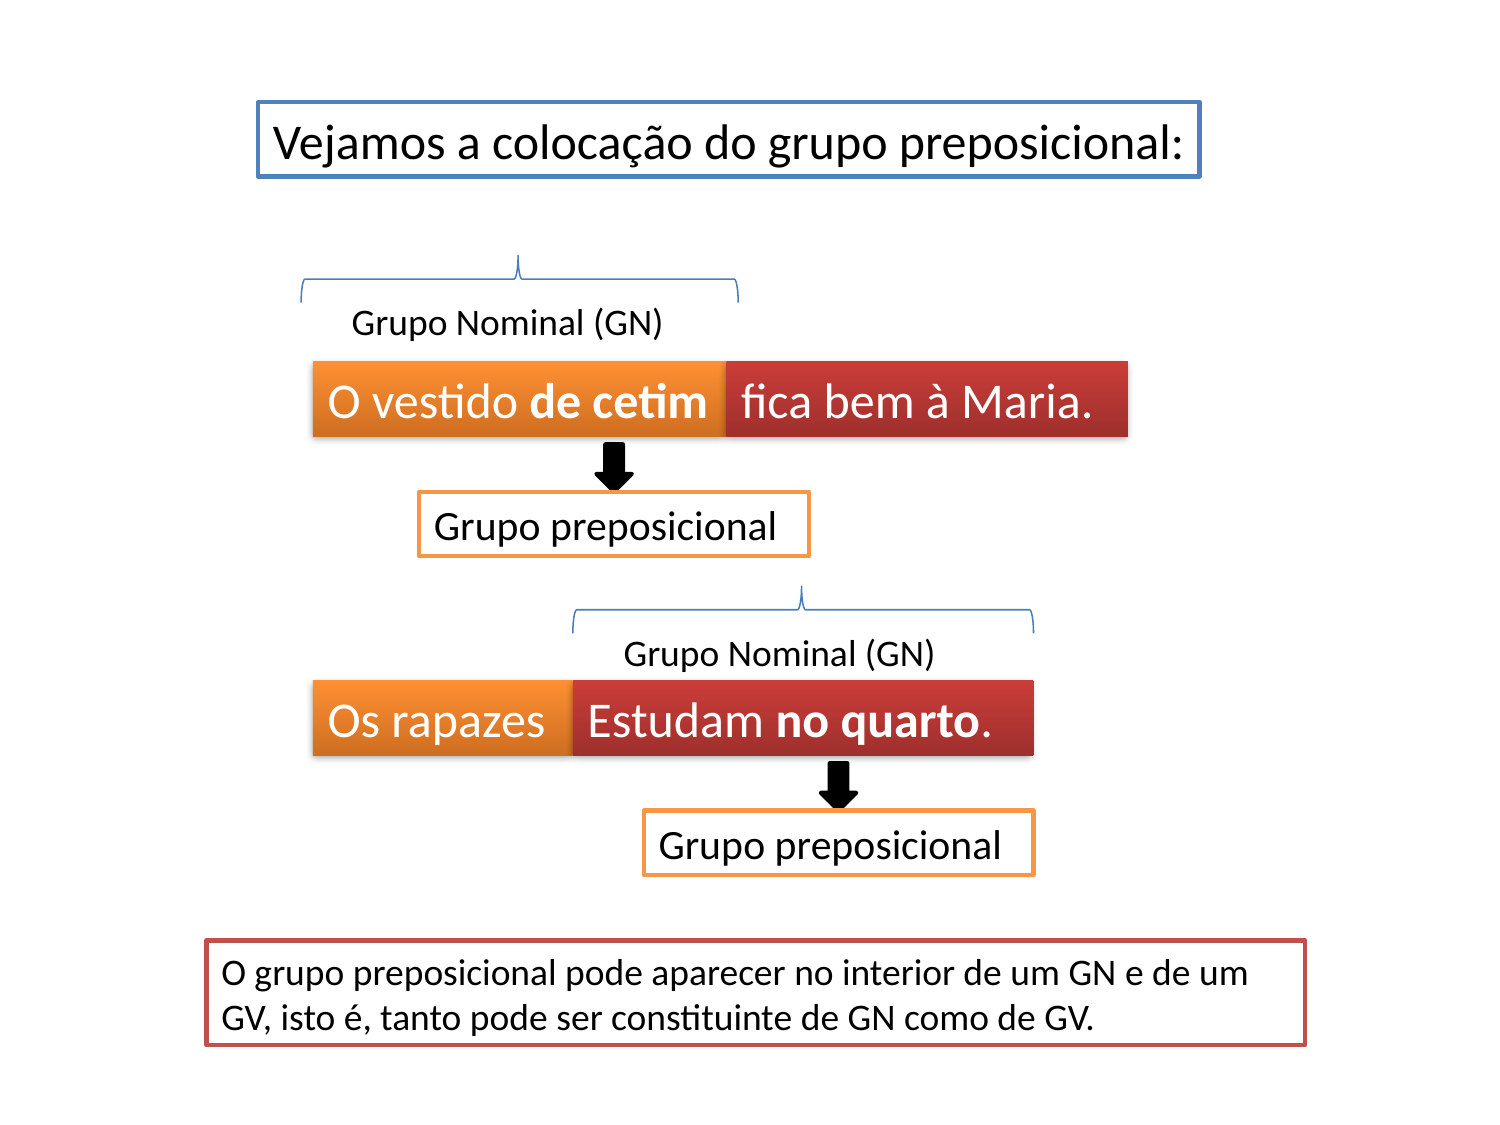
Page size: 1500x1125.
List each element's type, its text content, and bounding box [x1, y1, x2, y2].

text_box Grupo preposicional [642, 808, 1036, 877]
text_box [300, 254, 739, 303]
text_box [594, 442, 634, 490]
text_box Os rapazes [312, 680, 571, 756]
text_box [818, 761, 859, 808]
text_box Estudam no quarto. [572, 680, 1034, 756]
text_box O grupo preposicional pode aparecer no interior de um GN e de um GV, isto é, tanto pode ser constituinte de GN como de GV. [204, 938, 1307, 1047]
text_box fica bem à Maria. [726, 361, 1128, 437]
text_box Grupo Nominal (GN) [584, 621, 975, 682]
text_box [572, 585, 1035, 634]
text_box Grupo Nominal (GN) [312, 290, 703, 351]
text_box Vejamos a colocação do grupo preposicional: [256, 100, 1202, 179]
text_box Grupo preposicional [417, 490, 811, 558]
text_box O vestido de cetim [312, 361, 724, 437]
